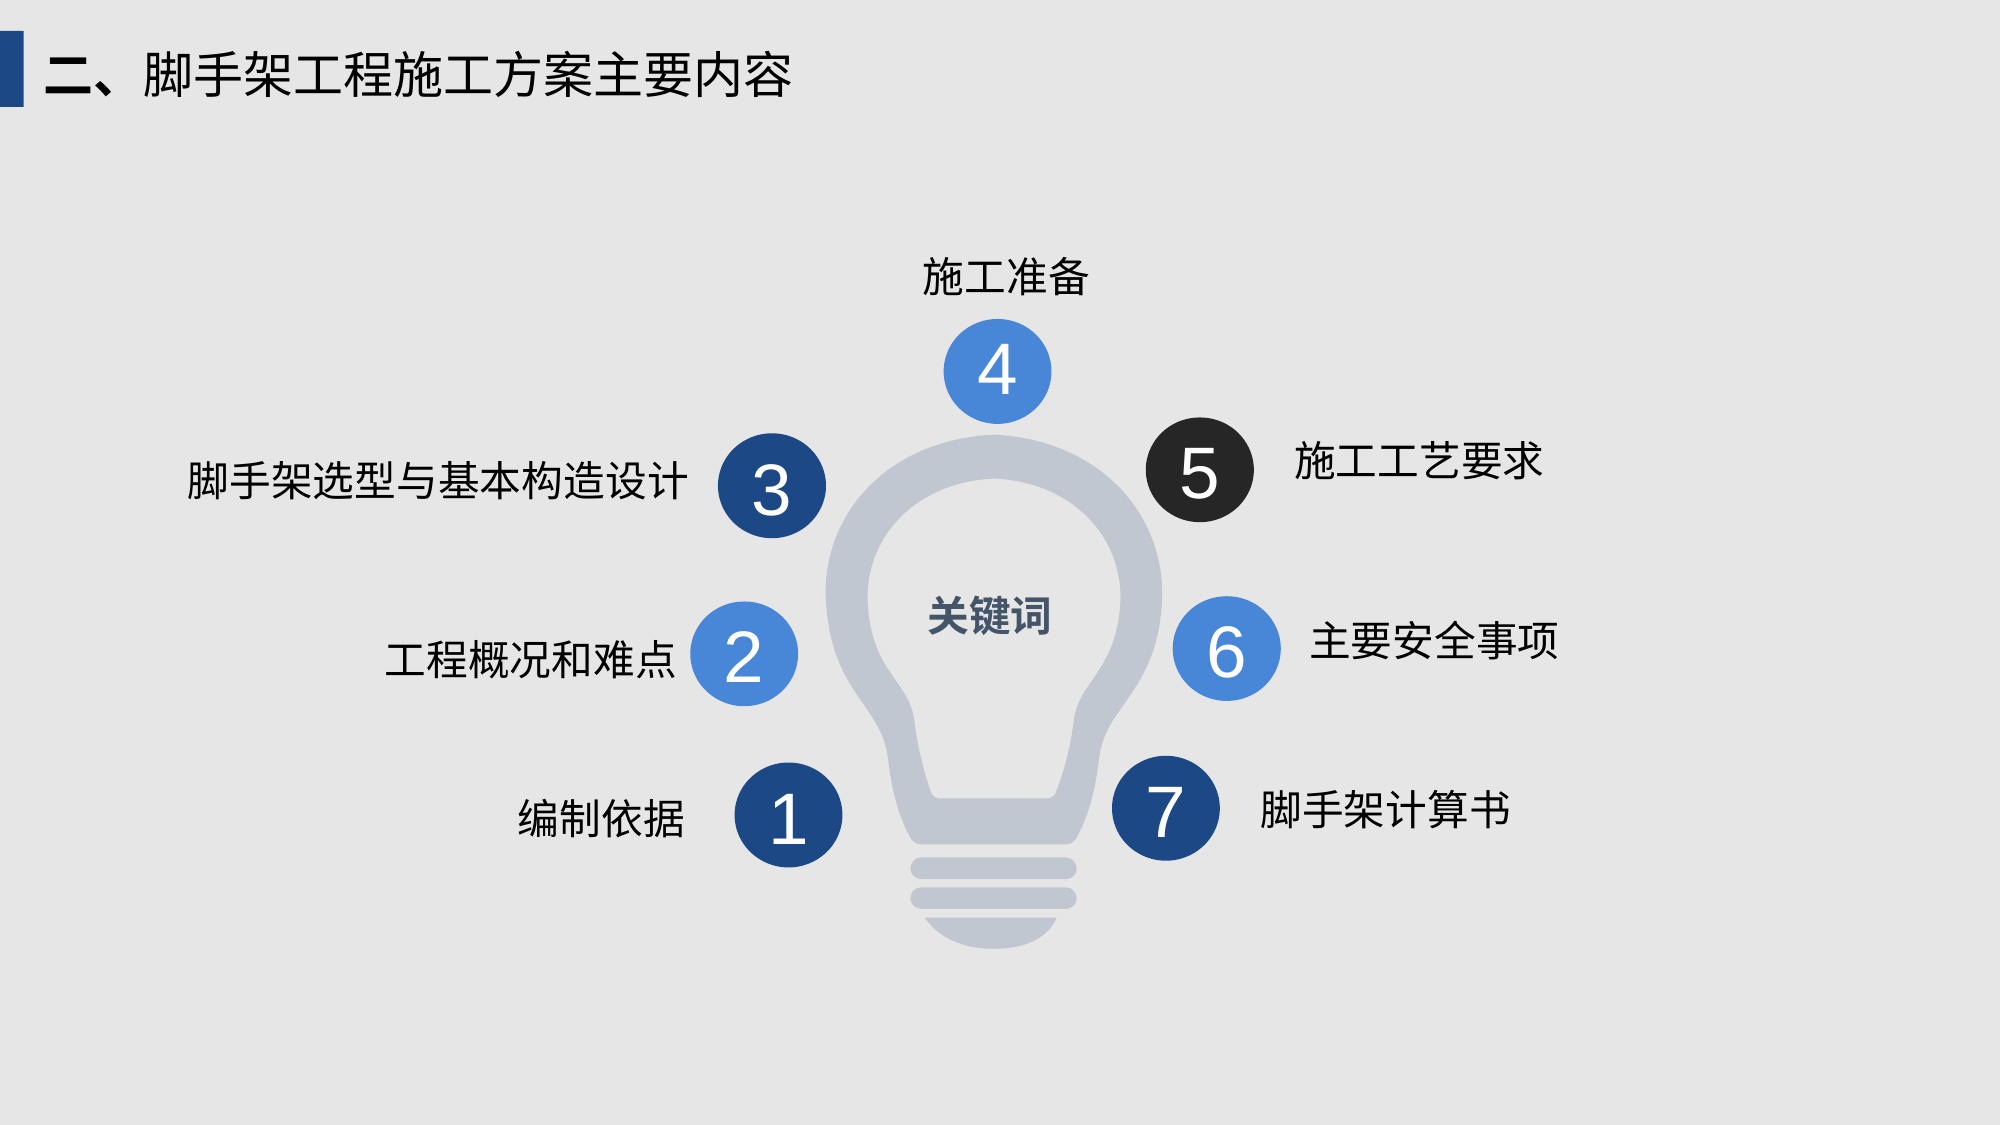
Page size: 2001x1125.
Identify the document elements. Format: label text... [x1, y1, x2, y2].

text_box [910, 857, 1077, 880]
text_box 脚手架选型与基本构造设计 [172, 447, 704, 513]
text_box 1 [734, 762, 843, 868]
text_box 脚手架计算书 [1245, 775, 1526, 841]
text_box [910, 887, 1077, 909]
text_box 4 [943, 318, 1052, 424]
text_box [924, 917, 1057, 949]
text_box 主要安全事项 [1294, 607, 1575, 672]
text_box 施工准备 [908, 243, 1105, 309]
text_box 5 [1145, 417, 1254, 523]
text_box 编制依据 [503, 785, 700, 851]
text_box [0, 30, 24, 107]
text_box 施工工艺要求 [1279, 427, 1560, 492]
text_box 6 [1172, 596, 1281, 701]
text_box 7 [1112, 755, 1220, 861]
text_box [825, 434, 1163, 845]
text_box 工程概况和难点 [369, 625, 692, 691]
text_box 关键词 [877, 589, 1103, 640]
text_box 2 [692, 601, 799, 707]
text_box 3 [717, 433, 827, 539]
text_box 二、脚手架工程施工方案主要内容 [28, 36, 876, 111]
